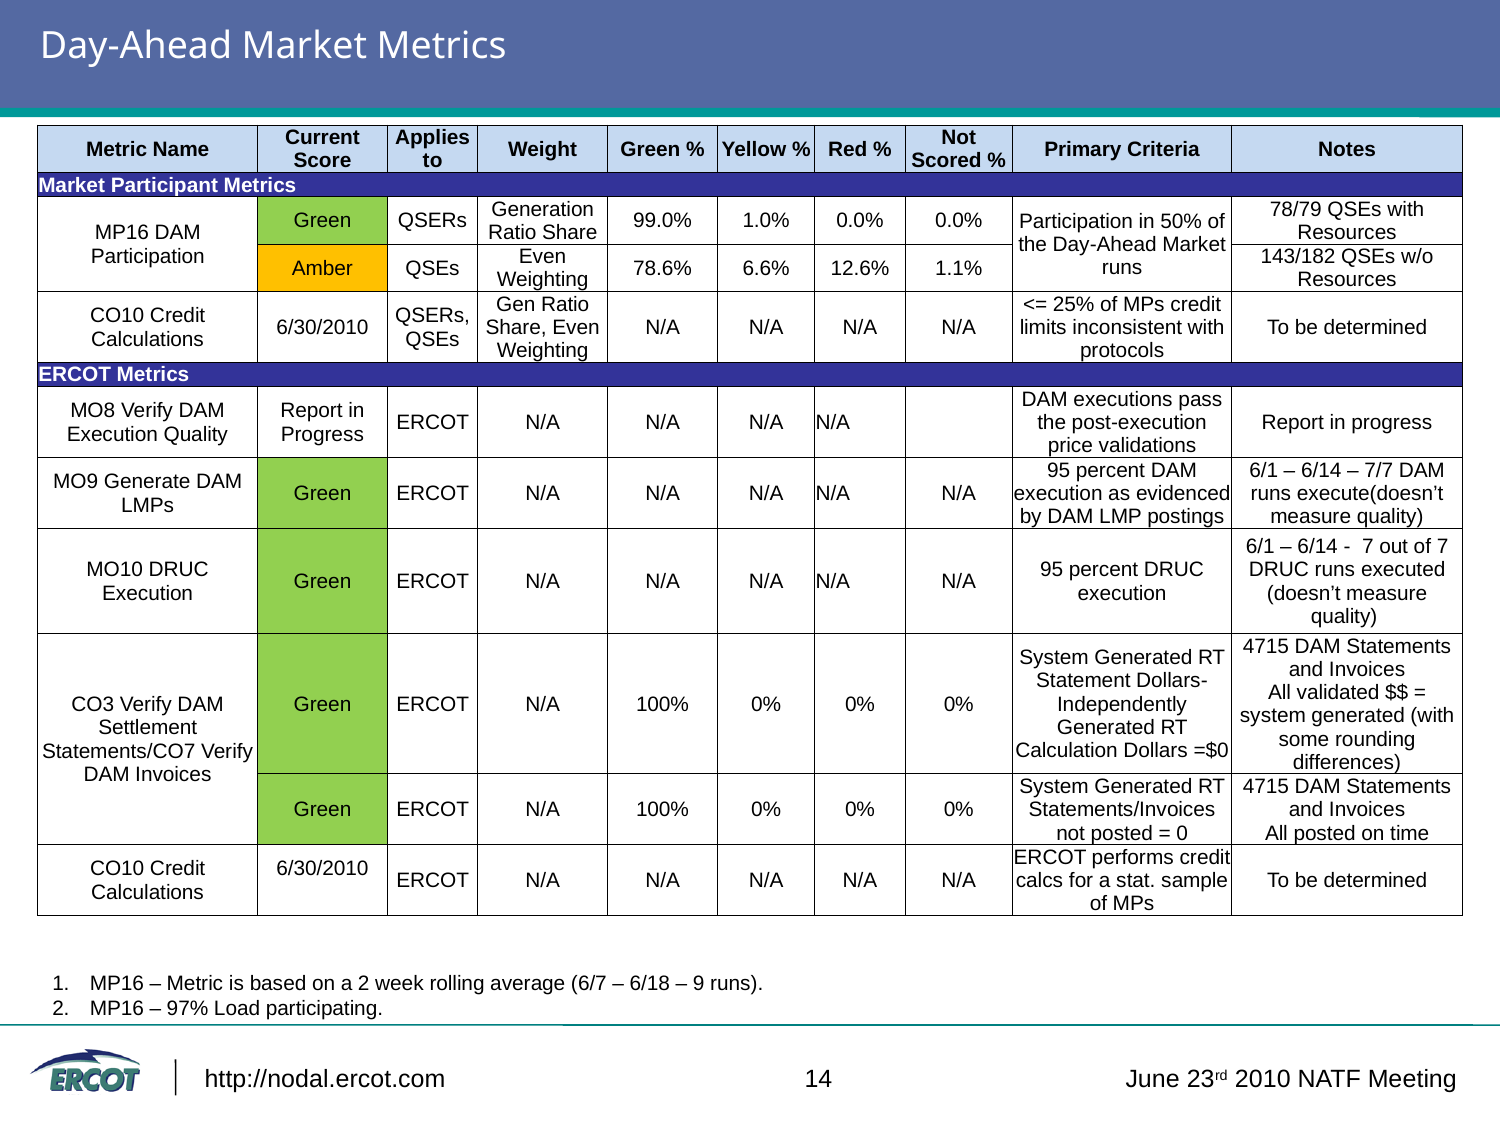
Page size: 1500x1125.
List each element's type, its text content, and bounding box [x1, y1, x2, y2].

table_header Primary Criteria [1013, 126, 1231, 172]
title Day-Ahead Market Metrics [24, 0, 1500, 87]
table_cell CO10 Credit Calculations [38, 845, 257, 915]
table_cell <= 25% of MPs credit limits inconsistent with protocols [1013, 292, 1231, 362]
table_cell 0.0% [906, 197, 1012, 244]
table_cell System Generated RT Statements/Invoices not posted = 0 [1013, 774, 1231, 844]
table_cell 6/30/2010 [258, 845, 387, 915]
table_cell Even Weighting [478, 245, 607, 291]
table_cell N/A [718, 387, 814, 457]
table_cell System Generated RT Statement Dollars- Independently Generated RT Calculation Dollars =$0 [1013, 634, 1231, 773]
table_cell Green [258, 197, 387, 244]
table_cell N/A [906, 845, 1012, 915]
table_cell 4715 DAM Statements and Invoices All posted on time [1232, 774, 1462, 844]
table_cell N/A [718, 458, 814, 528]
table_header Weight [478, 126, 607, 172]
table_cell N/A [718, 845, 814, 915]
table_cell N/A [906, 292, 1012, 362]
table_cell QSERs, QSEs [388, 292, 477, 362]
table_cell Amber [258, 245, 387, 291]
table_cell 0% [906, 634, 1012, 773]
table_cell Report in progress [1232, 387, 1462, 457]
table_cell N/A [815, 387, 905, 457]
table_cell ERCOT [388, 845, 477, 915]
table_cell ERCOT performs credit calcs for a stat. sample of MPs [1013, 845, 1231, 915]
table_cell 0% [718, 774, 814, 844]
table_header Applies to [388, 126, 477, 172]
table_cell 78/79 QSEs with Resources [1232, 197, 1462, 244]
table_cell N/A [815, 292, 905, 362]
table_cell Market Participant Metrics [38, 173, 1462, 196]
table_cell ERCOT [388, 774, 477, 844]
table_cell N/A [815, 529, 905, 633]
table_cell N/A [478, 634, 607, 773]
table_cell Green [258, 458, 387, 528]
table_cell MO9 Generate DAM LMPs [38, 458, 257, 528]
table_cell ERCOT Metrics [38, 363, 1462, 386]
table_cell 1.0% [718, 197, 814, 244]
table_cell QSERs [388, 197, 477, 244]
table_cell ERCOT [388, 634, 477, 773]
table_cell 0% [815, 774, 905, 844]
table_cell N/A [718, 292, 814, 362]
table_cell N/A [608, 387, 717, 457]
table_cell 4715 DAM Statements and Invoices All validated $$ = system generated (with some rounding differences) [1232, 634, 1462, 773]
table_cell N/A [815, 458, 905, 528]
table_cell 0.0% [815, 197, 905, 244]
table_header Metric Name [38, 126, 257, 172]
table_header Current Score [258, 126, 387, 172]
table_header Notes [1232, 126, 1462, 172]
picture [24, 1041, 145, 1107]
table_cell N/A [478, 774, 607, 844]
table_cell 95 percent DRUC execution [1013, 529, 1231, 633]
table_cell ERCOT [388, 529, 477, 633]
table_cell 6/1 – 6/14 - 7 out of 7 DRUC runs executed (doesn’t measure quality) [1232, 529, 1462, 633]
table_header Yellow % [718, 126, 814, 172]
table_cell Gen Ratio Share, Even Weighting [478, 292, 607, 362]
footer http://nodal.ercot.com 14 June 23rd 2010 NATF Meeting [189, 1054, 1476, 1125]
table_cell 6/1 – 6/14 – 7/7 DAM runs execute(doesn’t measure quality) [1232, 458, 1462, 528]
table_cell Generation Ratio Share [478, 197, 607, 244]
table_header Not Scored % [906, 126, 1012, 172]
table_header Green % [608, 126, 717, 172]
table_cell N/A [478, 845, 607, 915]
table_cell ERCOT [388, 387, 477, 457]
table_cell Red [906, 387, 1012, 457]
table_cell N/A [906, 529, 1012, 633]
text_box MP16 – Metric is based on a 2 week rolling average (6/7 – 6/18 – 9 runs). MP16 – 97% Load participating. [37, 962, 1463, 1028]
table_header Red % [815, 126, 905, 172]
table_cell MO10 DRUC Execution [38, 529, 257, 633]
table_cell 12.6% [815, 245, 905, 291]
table_cell CO3 Verify DAM Settlement Statements/CO7 Verify DAM Invoices [38, 634, 257, 844]
table_cell N/A [815, 845, 905, 915]
table_cell Report in Progress [258, 387, 387, 457]
table_cell 100% [608, 774, 717, 844]
table_cell 78.6% [608, 245, 717, 291]
table_cell Green [258, 529, 387, 633]
table_cell CO10 Credit Calculations [38, 292, 257, 362]
table_cell N/A [608, 458, 717, 528]
table_cell To be determined [1232, 292, 1462, 362]
table_cell N/A [718, 529, 814, 633]
table_cell N/A [478, 458, 607, 528]
table_cell MP16 DAM Participation [38, 197, 257, 291]
table_cell 0% [718, 634, 814, 773]
table_cell DAM executions pass the post-execution price validations [1013, 387, 1231, 457]
table_cell 0% [815, 634, 905, 773]
table_cell 100% [608, 634, 717, 773]
table_cell N/A [608, 845, 717, 915]
table_cell N/A [608, 292, 717, 362]
table_cell N/A [478, 529, 607, 633]
table_cell 99.0% [608, 197, 717, 244]
table_cell Green [258, 634, 387, 773]
table_cell 6/30/2010 [258, 292, 387, 362]
table_cell N/A [478, 387, 607, 457]
table_cell Participation in 50% of the Day-Ahead Market runs [1013, 197, 1231, 291]
table_cell Green [258, 774, 387, 844]
table_cell N/A [608, 529, 717, 633]
table_cell 6.6% [718, 245, 814, 291]
table_cell 95 percent DAM execution as evidenced by DAM LMP postings [1013, 458, 1231, 528]
table_cell ERCOT [388, 458, 477, 528]
table_cell To be determined [1232, 845, 1462, 915]
table_cell 143/182 QSEs w/o Resources [1232, 245, 1462, 291]
table_cell QSEs [388, 245, 477, 291]
table_cell 0% [906, 774, 1012, 844]
table_cell MO8 Verify DAM Execution Quality [38, 387, 257, 457]
table_cell N/A [906, 458, 1012, 528]
table_cell 1.1% [906, 245, 1012, 291]
